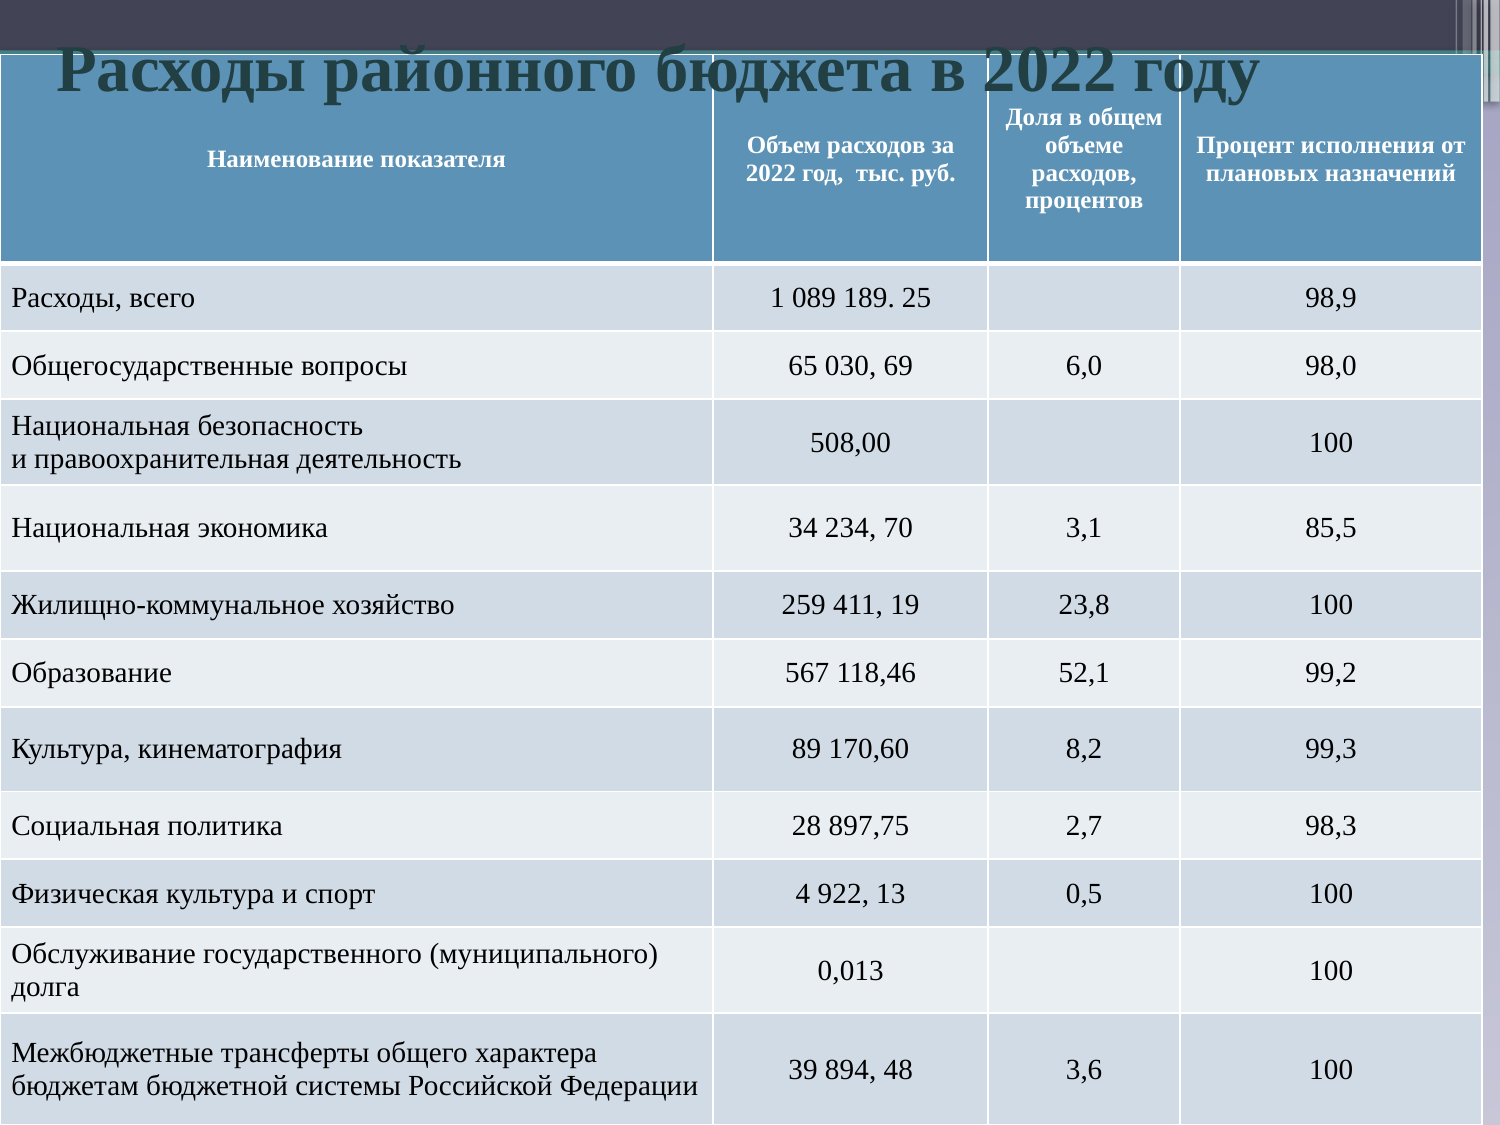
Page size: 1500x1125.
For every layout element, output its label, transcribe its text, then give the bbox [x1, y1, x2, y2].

table_cell 3,1 [989, 486, 1179, 570]
table_cell 89 170,60 [714, 708, 987, 791]
table_cell Культура, кинематография [1, 708, 712, 791]
table_cell Социальная политика [1, 792, 712, 858]
table_cell 23,8 [989, 572, 1179, 638]
table_cell 8,2 [989, 708, 1179, 791]
table_cell 4 922, 13 [714, 860, 987, 926]
table_cell 2,7 [989, 792, 1179, 858]
table_cell Общегосударственные вопросы [1, 332, 712, 398]
table_cell 39 894, 48 [714, 1014, 987, 1124]
title Расходы районного бюджета в 2022 году [41, 0, 1425, 138]
table_cell Национальная экономика [1, 486, 712, 570]
table_cell Межбюджетные трансферты общего характера бюджетам бюджетной системы Российской Федерации [1, 1014, 712, 1124]
table_cell 99,3 [1181, 708, 1481, 791]
table_cell Образование [1, 640, 712, 706]
table_cell Обслуживание государственного (муниципального) долга [1, 928, 712, 1012]
table_header Доля в общем объеме расходов, процентов [989, 138, 1179, 261]
table_header Объем расходов за 2022 год, тыс. руб. [714, 138, 987, 261]
table_cell [989, 400, 1179, 484]
table_cell 28 897,75 [714, 792, 987, 858]
table_cell 99,2 [1181, 640, 1481, 706]
table_cell 259 411, 19 [714, 572, 987, 638]
table_cell 85,5 [1181, 486, 1481, 570]
table_cell 98,3 [1181, 792, 1481, 858]
table_cell 100 [1181, 572, 1481, 638]
table_cell Физическая культура и спорт [1, 860, 712, 926]
table_cell Национальная безопасность и правоохранительная деятельность [1, 400, 712, 484]
table_cell 100 [1181, 1014, 1481, 1124]
table_cell [989, 266, 1179, 330]
table_cell 65 030, 69 [714, 332, 987, 398]
table_cell [989, 928, 1179, 1012]
table_cell 98,9 [1181, 266, 1481, 330]
table_cell 98,0 [1181, 332, 1481, 398]
table_cell Жилищно-коммунальное хозяйство [1, 572, 712, 638]
table_cell 52,1 [989, 640, 1179, 706]
table_cell 0,013 [714, 928, 987, 1012]
table_cell Расходы, всего [1, 266, 712, 330]
table_cell 0,5 [989, 860, 1179, 926]
table_header Процент исполнения от плановых назначений [1181, 55, 1481, 261]
table_cell 100 [1181, 928, 1481, 1012]
table_cell 1 089 189. 25 [714, 266, 987, 330]
table_cell 6,0 [989, 332, 1179, 398]
table_cell 508,00 [714, 400, 987, 484]
table_cell 100 [1181, 860, 1481, 926]
table_cell 567 118,46 [714, 640, 987, 706]
table_cell 34 234, 70 [714, 486, 987, 570]
table_cell 3,6 [989, 1014, 1179, 1124]
table_cell 100 [1181, 400, 1481, 484]
table_header Наименование показателя [1, 55, 712, 261]
